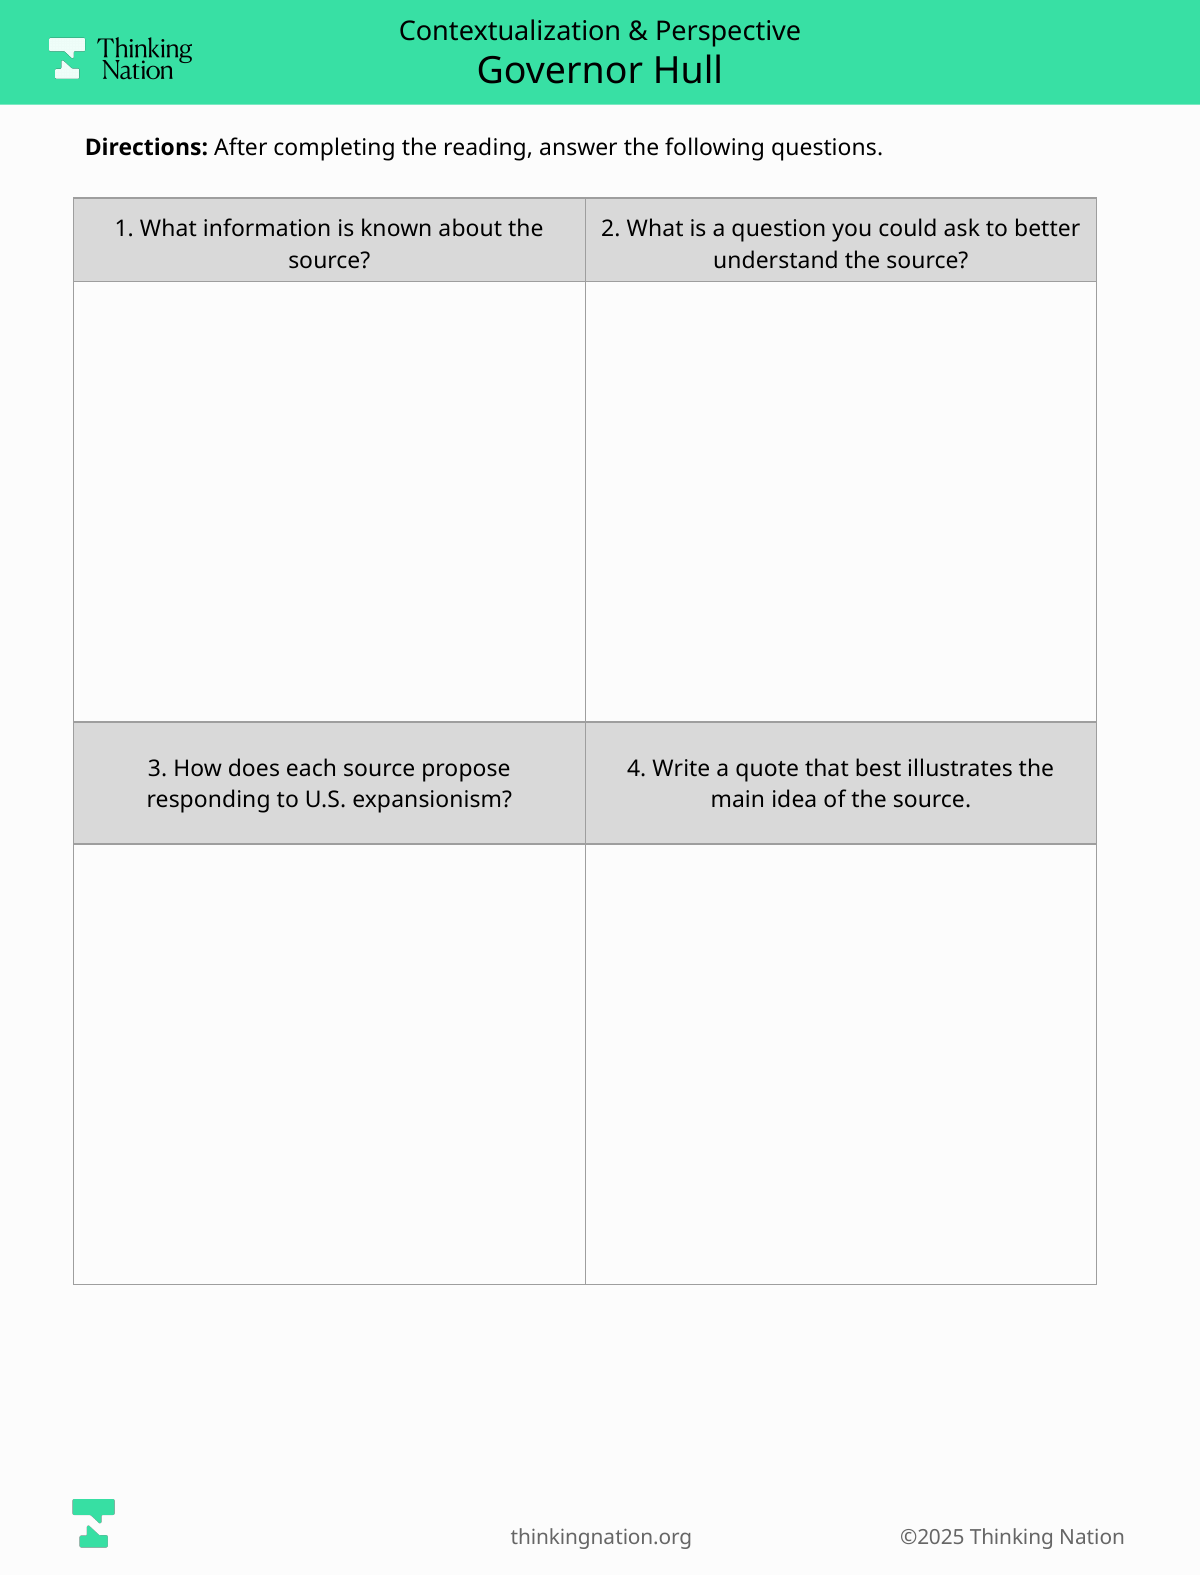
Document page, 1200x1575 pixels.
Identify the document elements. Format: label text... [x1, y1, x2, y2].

text_box ©2025 Thinking Nation [855, 1509, 1140, 1558]
table_header 2. What is a question you could ask to better understand the source? [586, 199, 1096, 281]
table_cell [586, 845, 1096, 1284]
table_cell 4. Write a quote that best illustrates the main idea of the source. [586, 723, 1096, 843]
table_header 1. What information is known about the source? [74, 199, 585, 281]
picture [33, 23, 197, 93]
text_box Directions: After completing the reading, answer the following questions. [70, 118, 1130, 174]
table_cell [74, 845, 585, 1284]
table_cell 3. How does each source propose responding to U.S. expansionism? [74, 723, 585, 843]
table_cell [74, 282, 585, 721]
text_box Contextualization & Perspective Governor Hull [0, 0, 1200, 105]
picture [59, 1489, 127, 1557]
text_box thinkingnation.org [459, 1509, 744, 1558]
table_cell [586, 282, 1096, 721]
